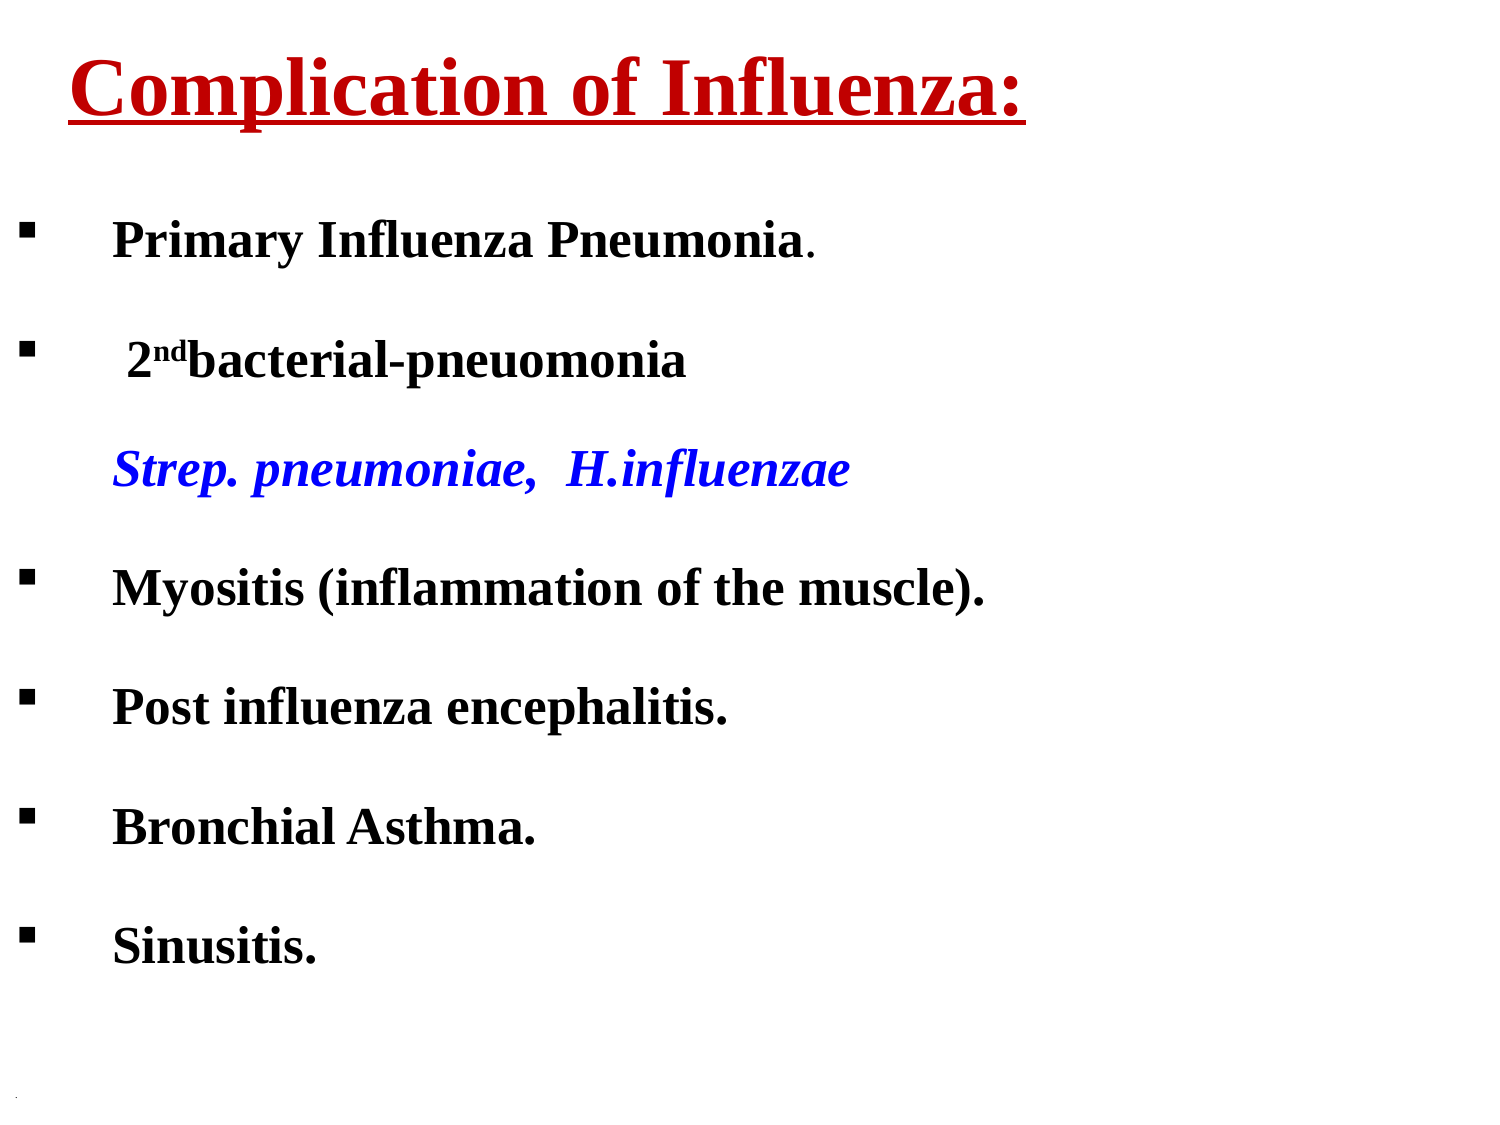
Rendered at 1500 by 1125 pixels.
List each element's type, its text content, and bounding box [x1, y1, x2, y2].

list Primary Influenza Pneumonia. 2ndbacterial-pneuomonia Strep. pneumoniae, H.influenzae Myositis (inflammation of the muscle). Post influenza encephalitis. Bronchial Asthma. Sinusitis. . [0, 152, 1442, 1125]
title Complication of Influenza: [53, 0, 1125, 152]
